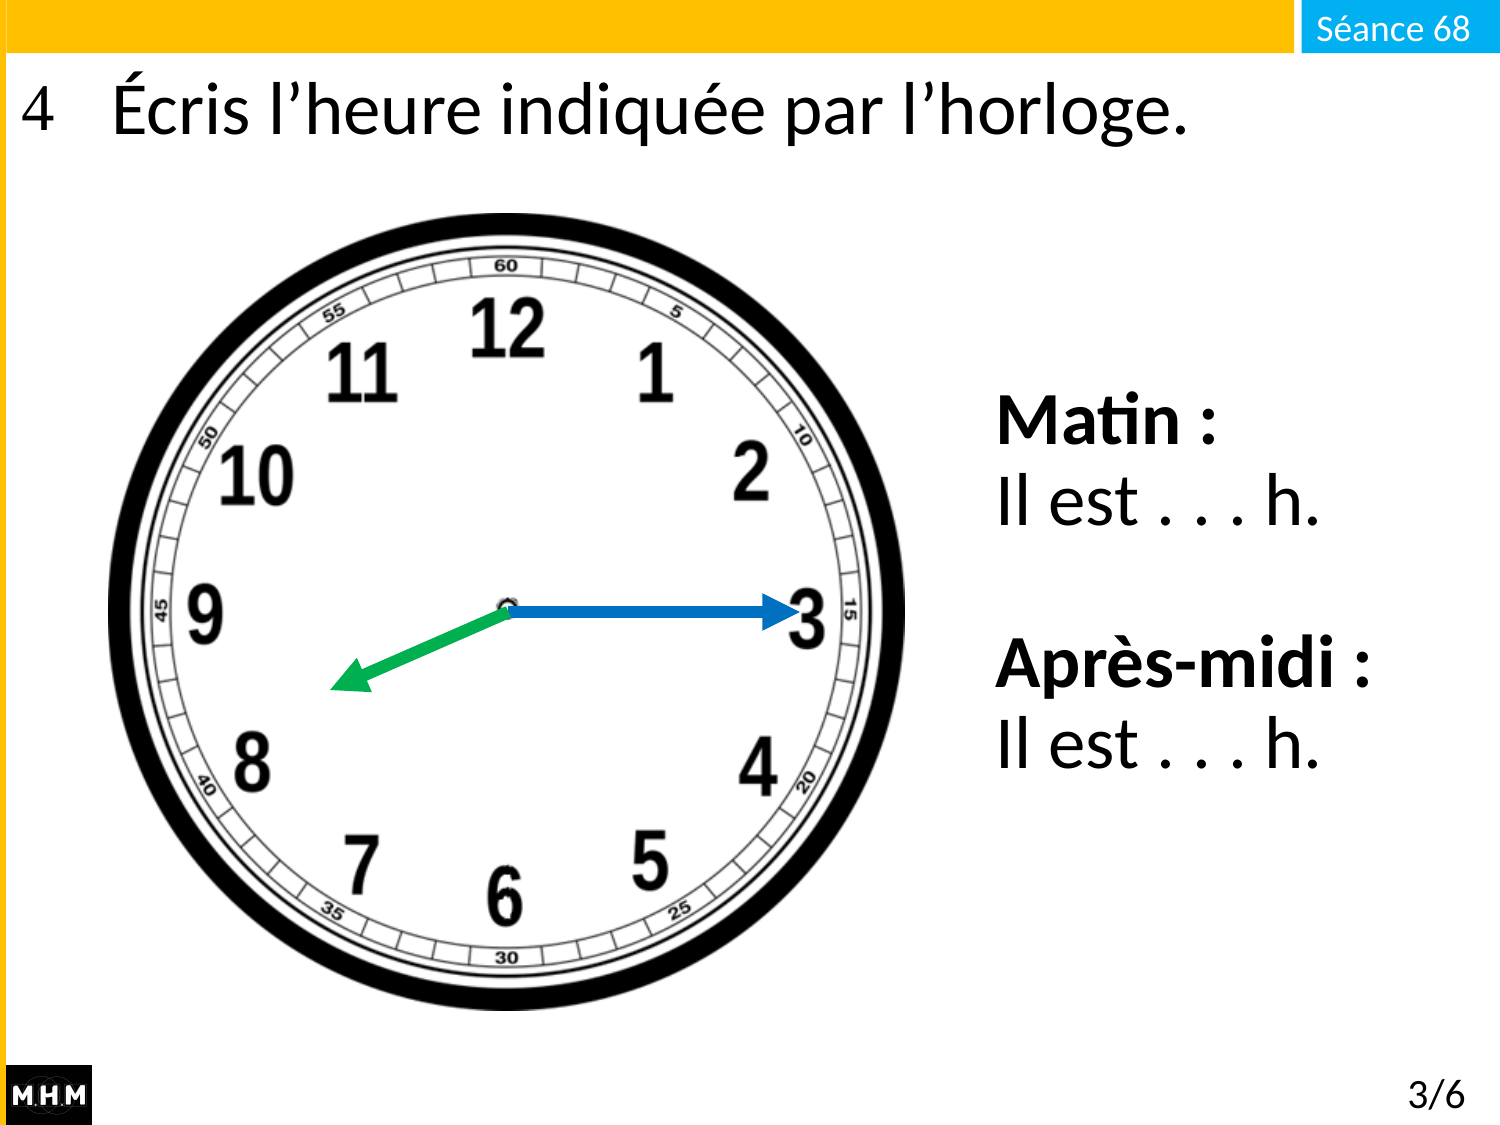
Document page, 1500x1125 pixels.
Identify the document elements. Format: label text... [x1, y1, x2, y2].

list 3/6 [1373, 1064, 1500, 1125]
picture [6, 1065, 92, 1125]
picture [108, 213, 905, 1011]
title Écris l’heure indiquée par l’horloge. [96, 60, 1391, 160]
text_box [329, 611, 509, 690]
text_box Matin : Il est . . . h. Après-midi : Il est . . . h. [980, 301, 1500, 863]
